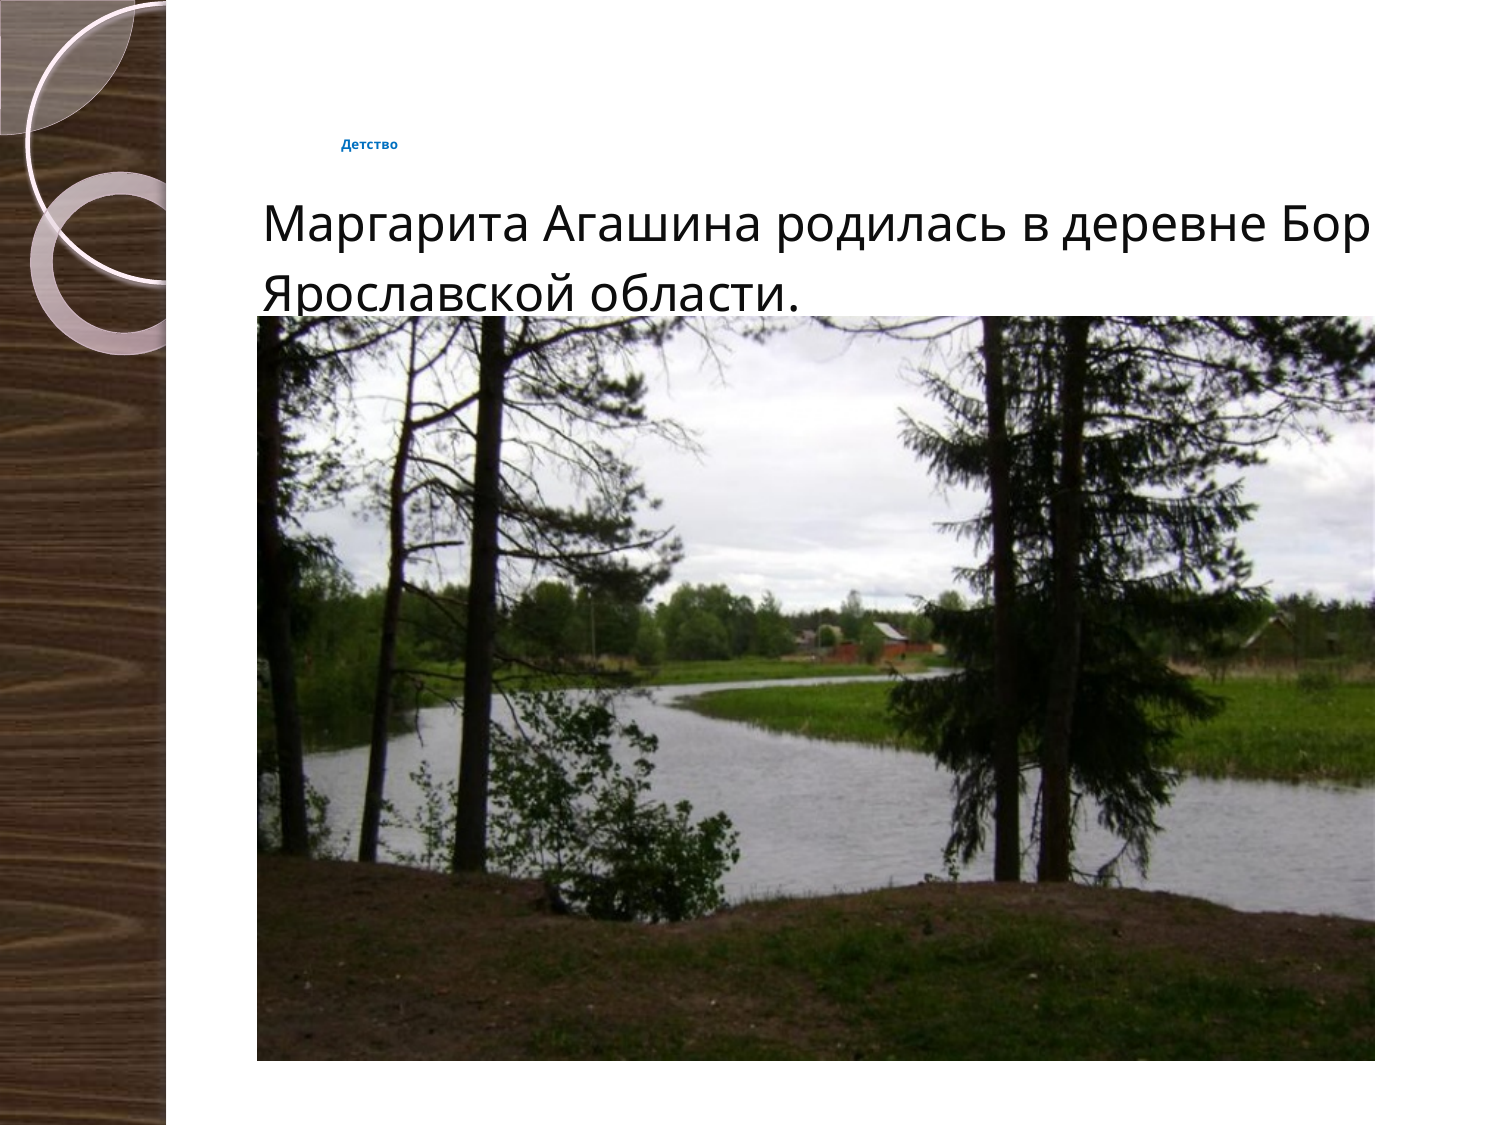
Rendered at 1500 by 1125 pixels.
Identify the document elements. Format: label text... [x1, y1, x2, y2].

list Маргарита Агашина родилась в деревне Бор Ярославской области. . [235, 184, 1466, 1025]
picture [136, 0, 164, 4]
picture [257, 316, 1376, 1061]
title Детство [235, 128, 1466, 176]
picture [53, 241, 160, 332]
picture [62, 195, 160, 280]
picture [0, 134, 166, 1125]
picture [32, 13, 160, 207]
